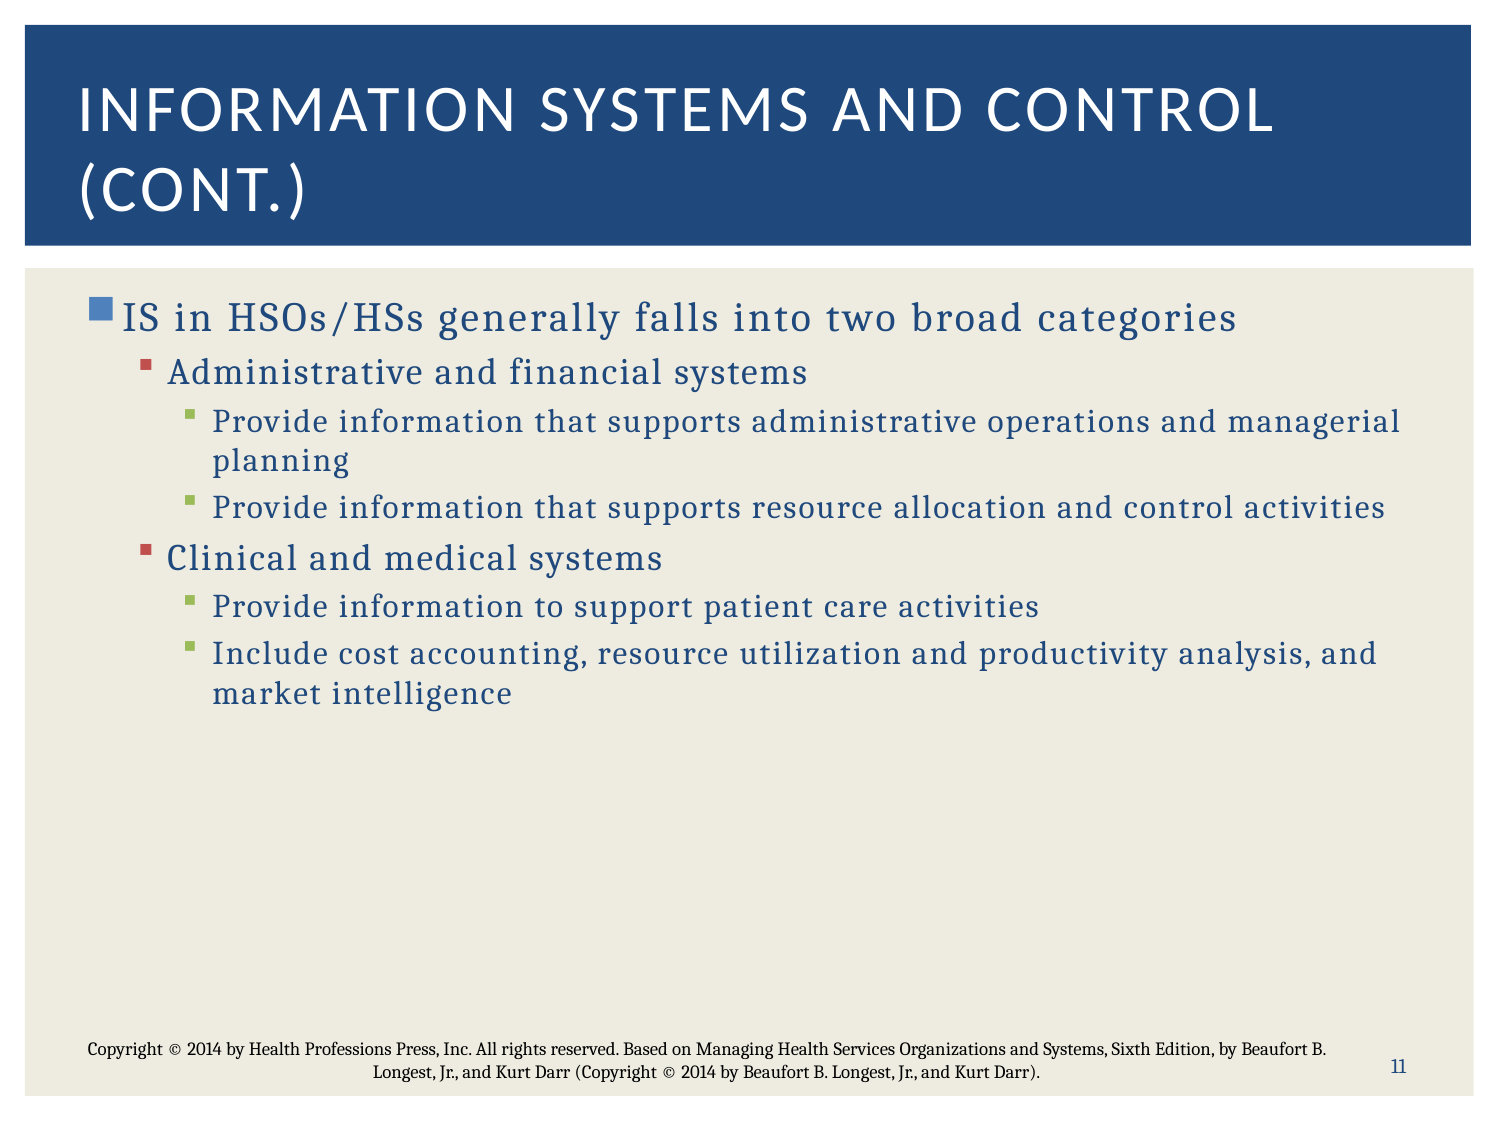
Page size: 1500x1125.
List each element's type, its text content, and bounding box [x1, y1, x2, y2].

list IS in HSOs/HSs generally falls into two broad categories Administrative and financial systems Provide information that supports administrative operations and managerial planning Provide information that supports resource allocation and control activities Clinical and medical systems Provide information to support patient care activities Include cost accounting, resource utilization and productivity analysis, and market intelligence [62, 281, 1442, 1005]
title Information systems and control (CONT.) [62, 58, 1438, 232]
slide_number 11 [1349, 1041, 1448, 1089]
